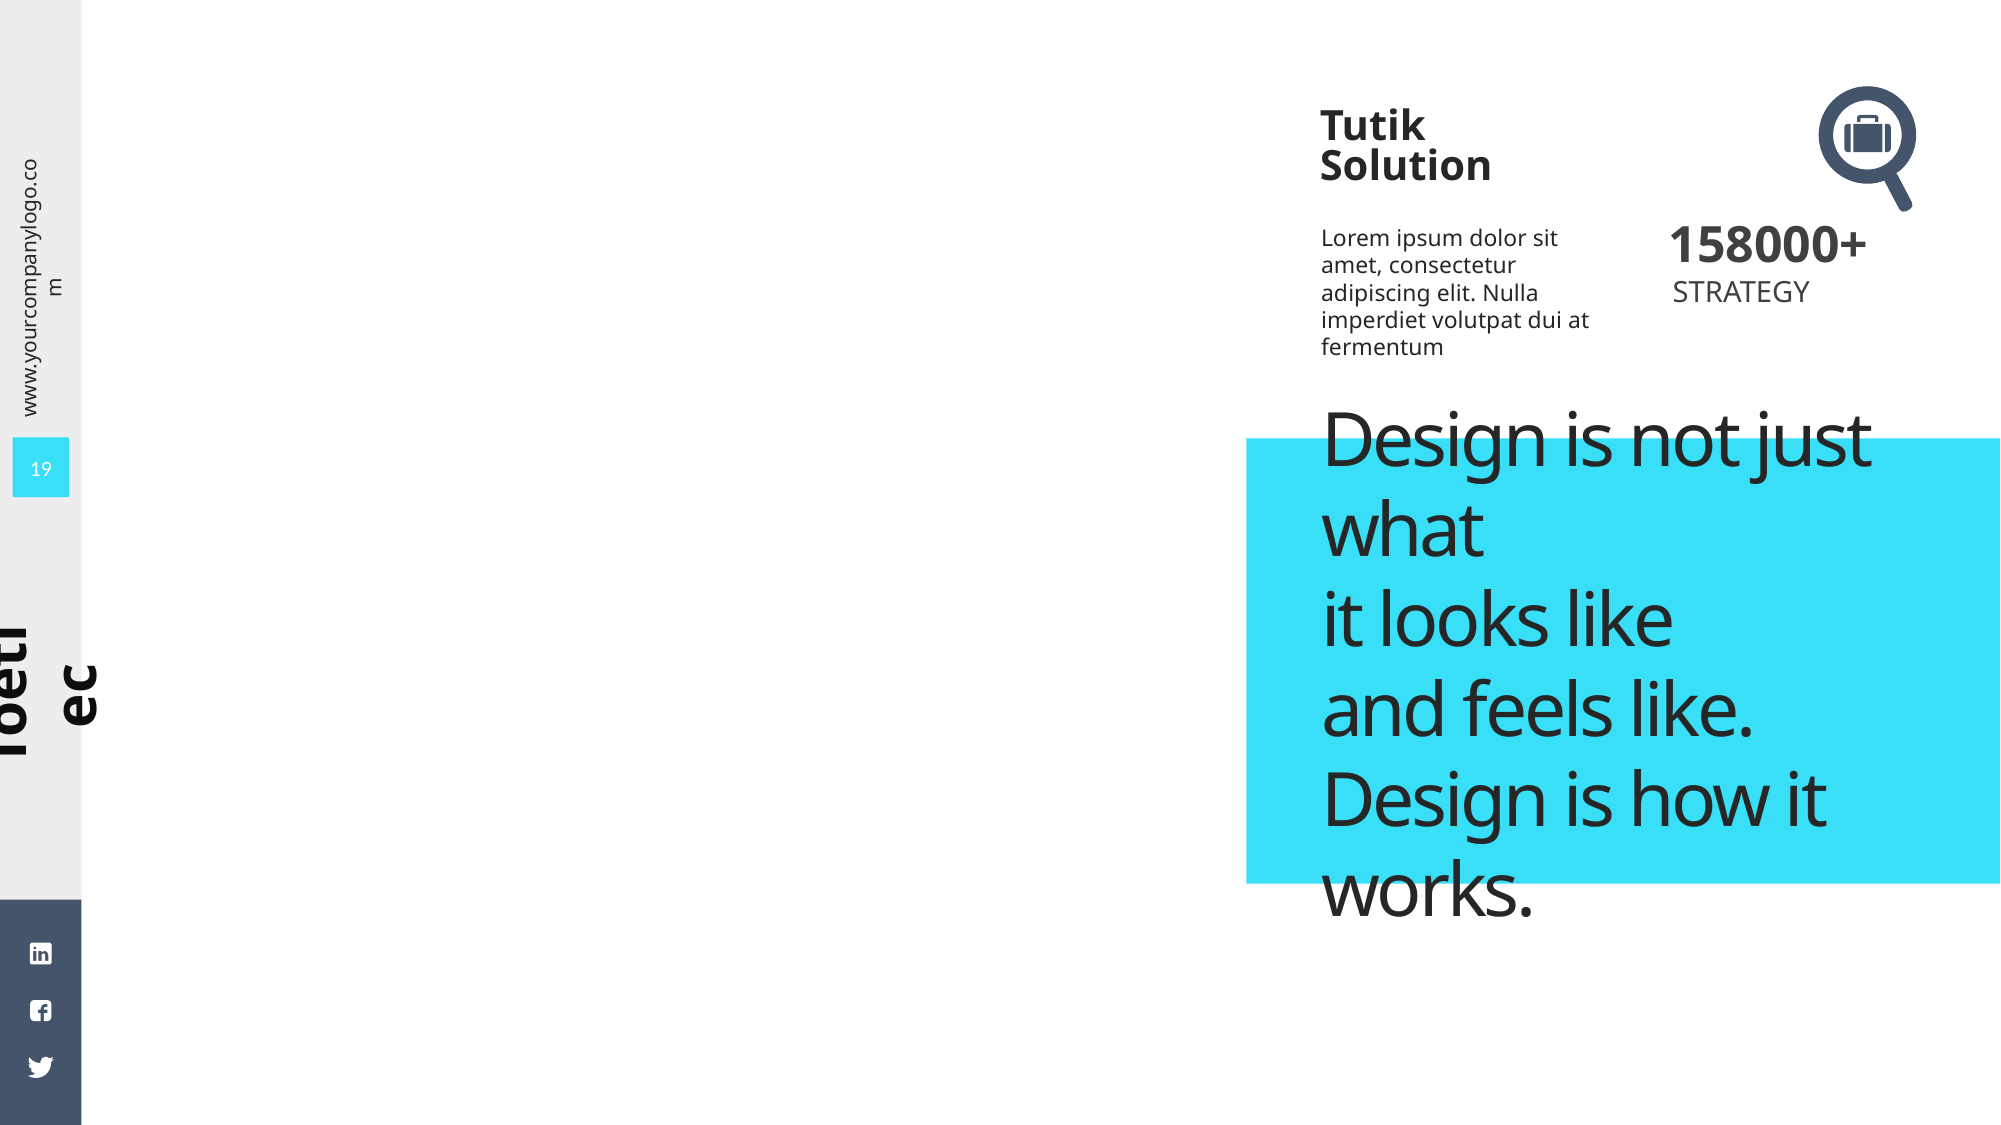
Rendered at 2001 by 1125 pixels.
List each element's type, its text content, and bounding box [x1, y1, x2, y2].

picture [81, 0, 2000, 1125]
slide_number 19 [12, 437, 69, 498]
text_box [1818, 86, 1917, 212]
